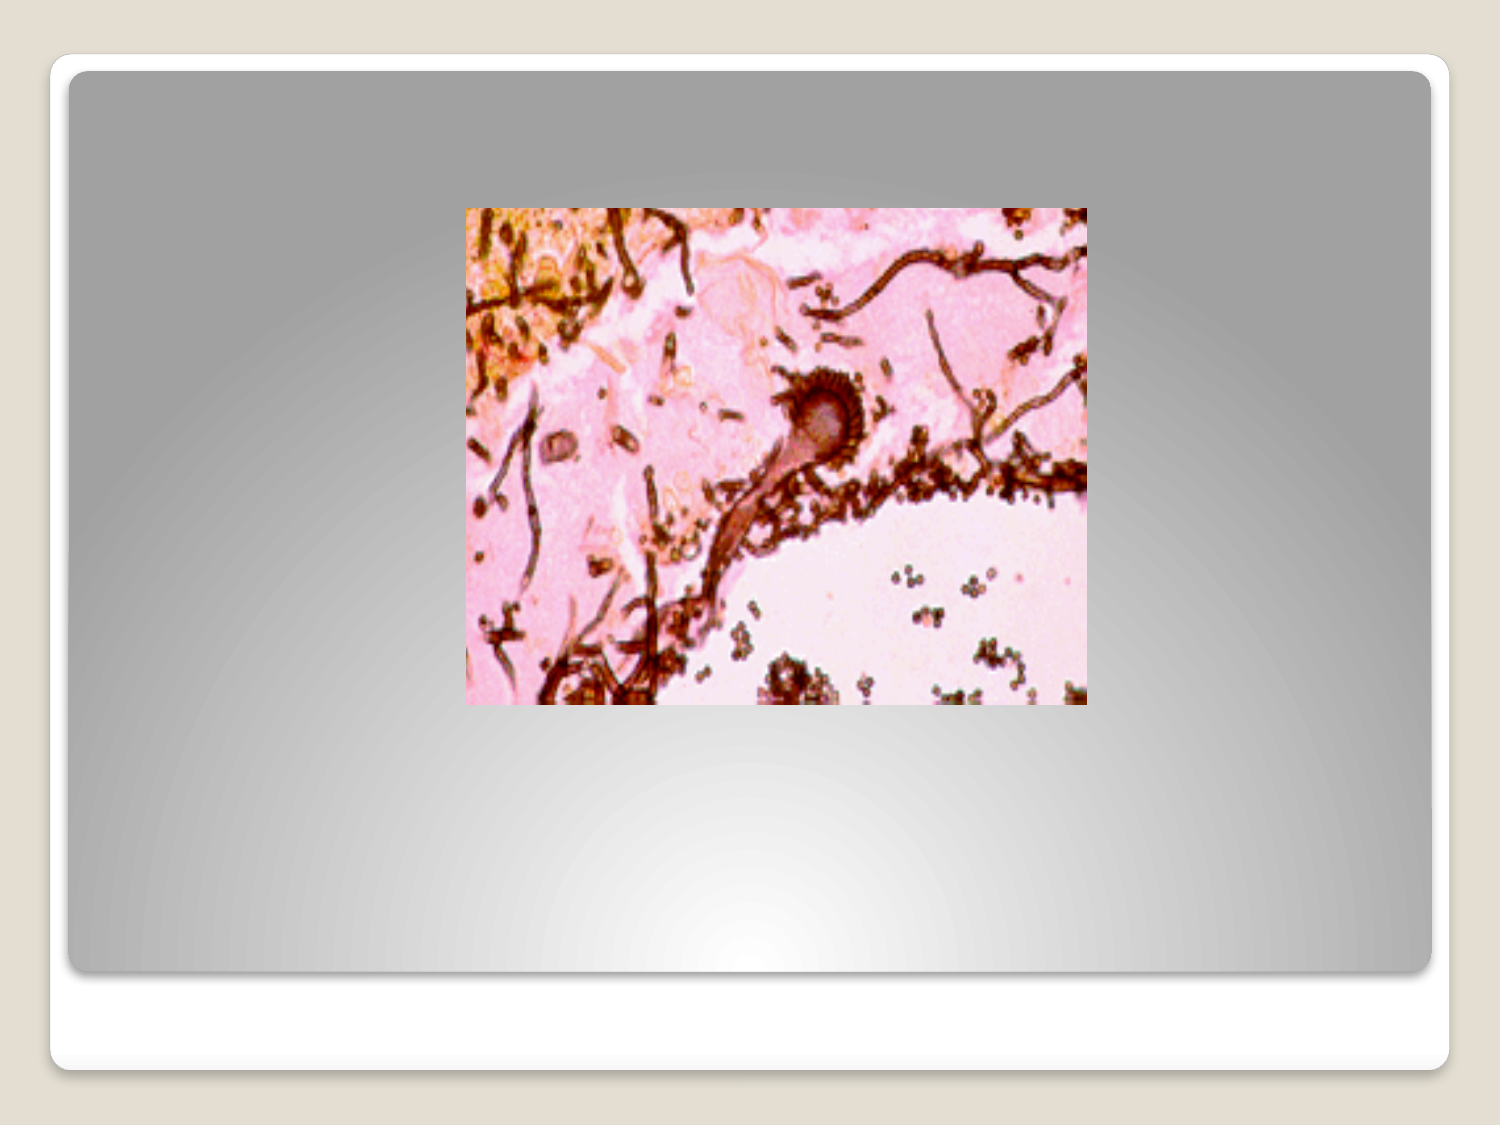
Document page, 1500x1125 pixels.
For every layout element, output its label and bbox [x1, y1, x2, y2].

list [466, 207, 1087, 705]
